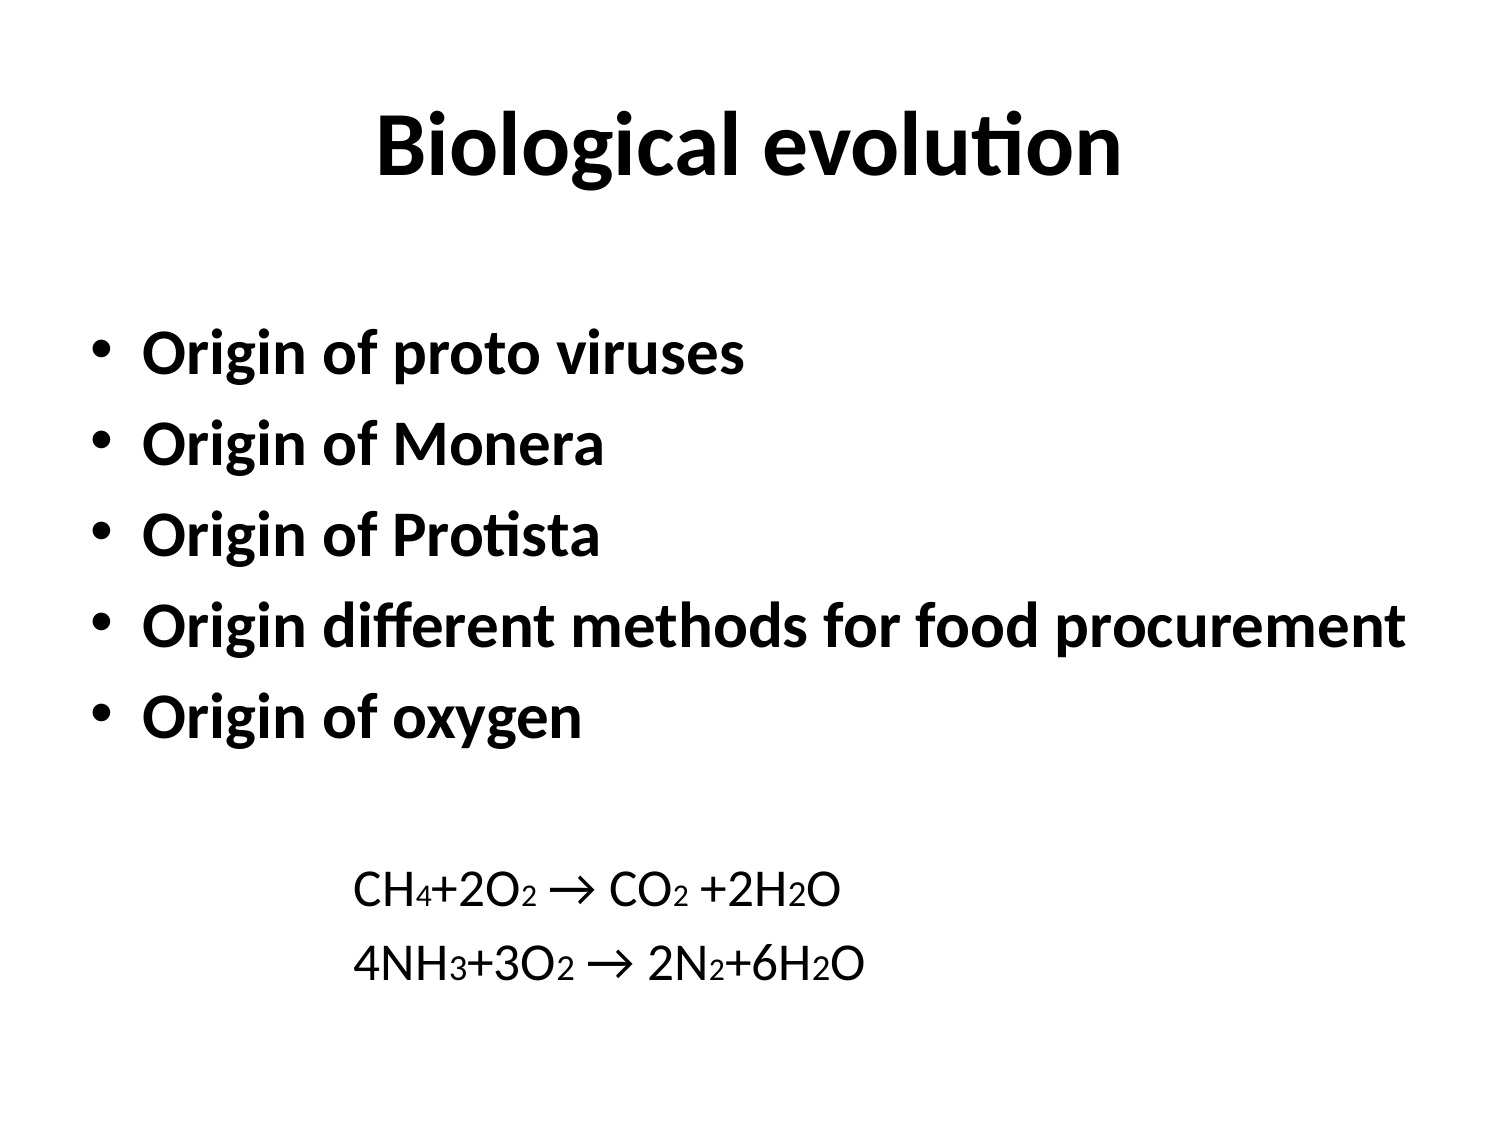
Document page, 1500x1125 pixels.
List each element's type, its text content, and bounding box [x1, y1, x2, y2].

title Biological evolution [75, 45, 1425, 224]
list Origin of proto viruses Origin of Monera Origin of Protista Origin different methods for food procurement Origin of oxygen CH4+2O2 → CO2 +2H2O 4NH3+3O2 → 2N2+6H2O [75, 224, 1463, 1063]
